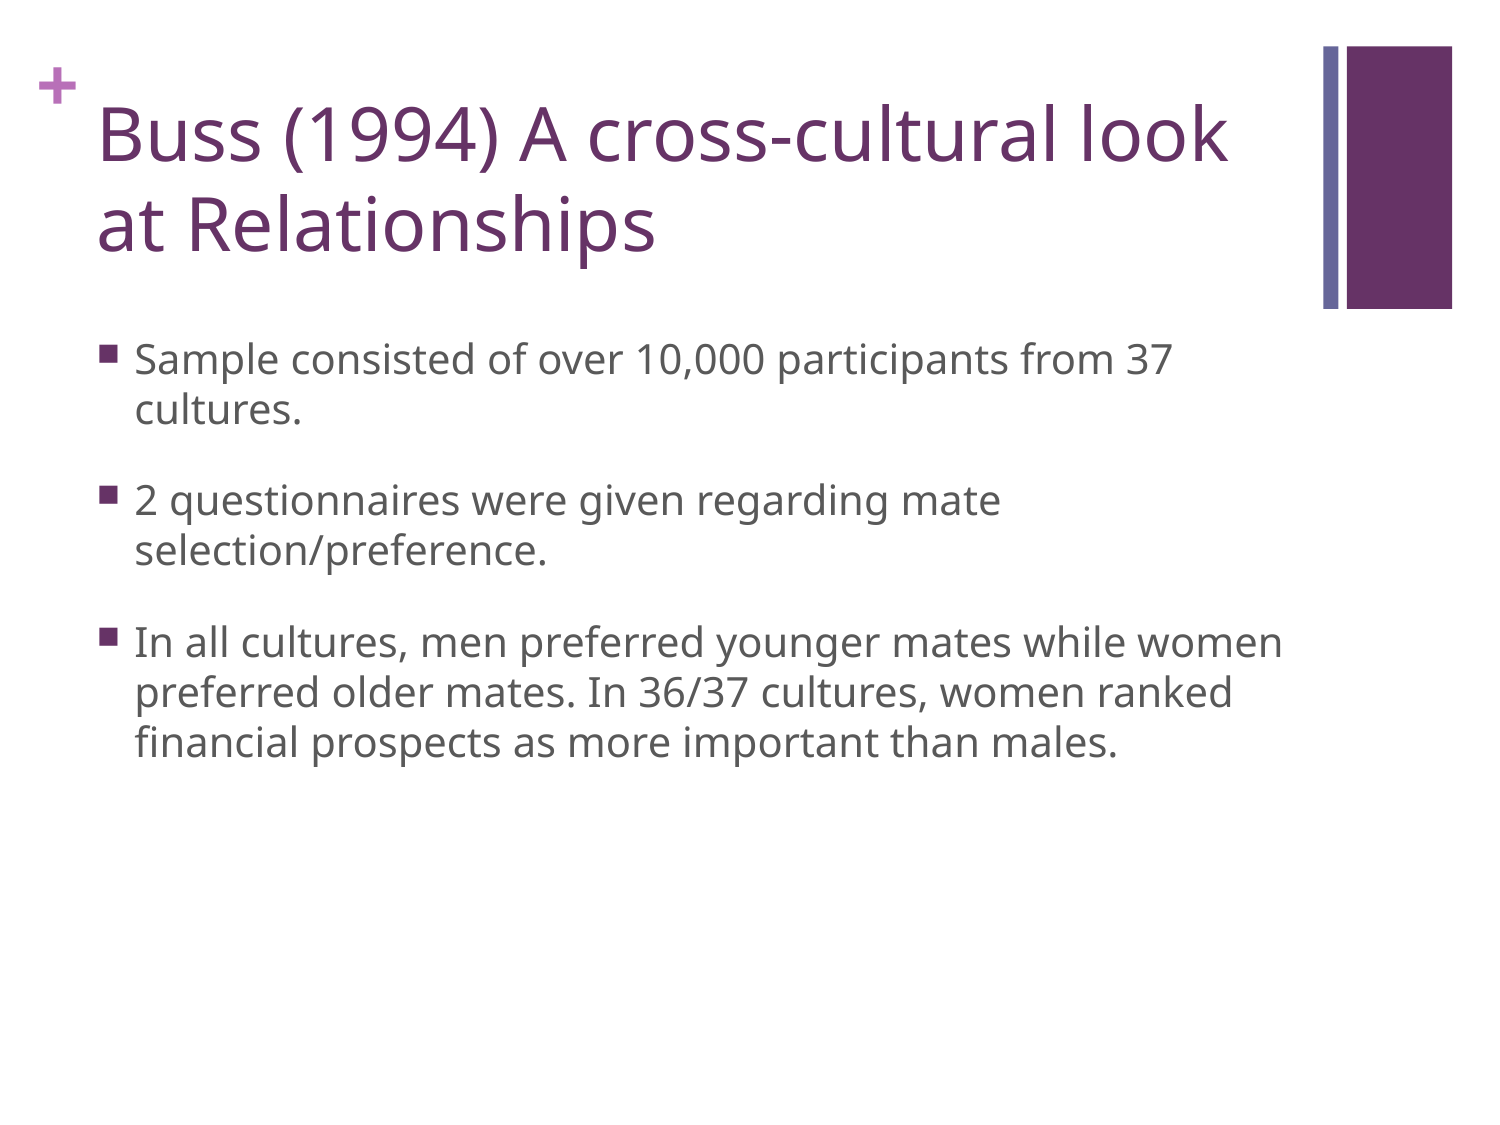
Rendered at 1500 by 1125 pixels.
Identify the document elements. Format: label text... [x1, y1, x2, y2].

title Buss (1994) A cross-cultural look at Relationships [81, 79, 1322, 263]
list Sample consisted of over 10,000 participants from 37 cultures. 2 questionnaires were given regarding mate selection/preference. In all cultures, men preferred younger mates while women preferred older mates. In 36/37 cultures, women ranked financial prospects as more important than males. [81, 324, 1322, 1005]
